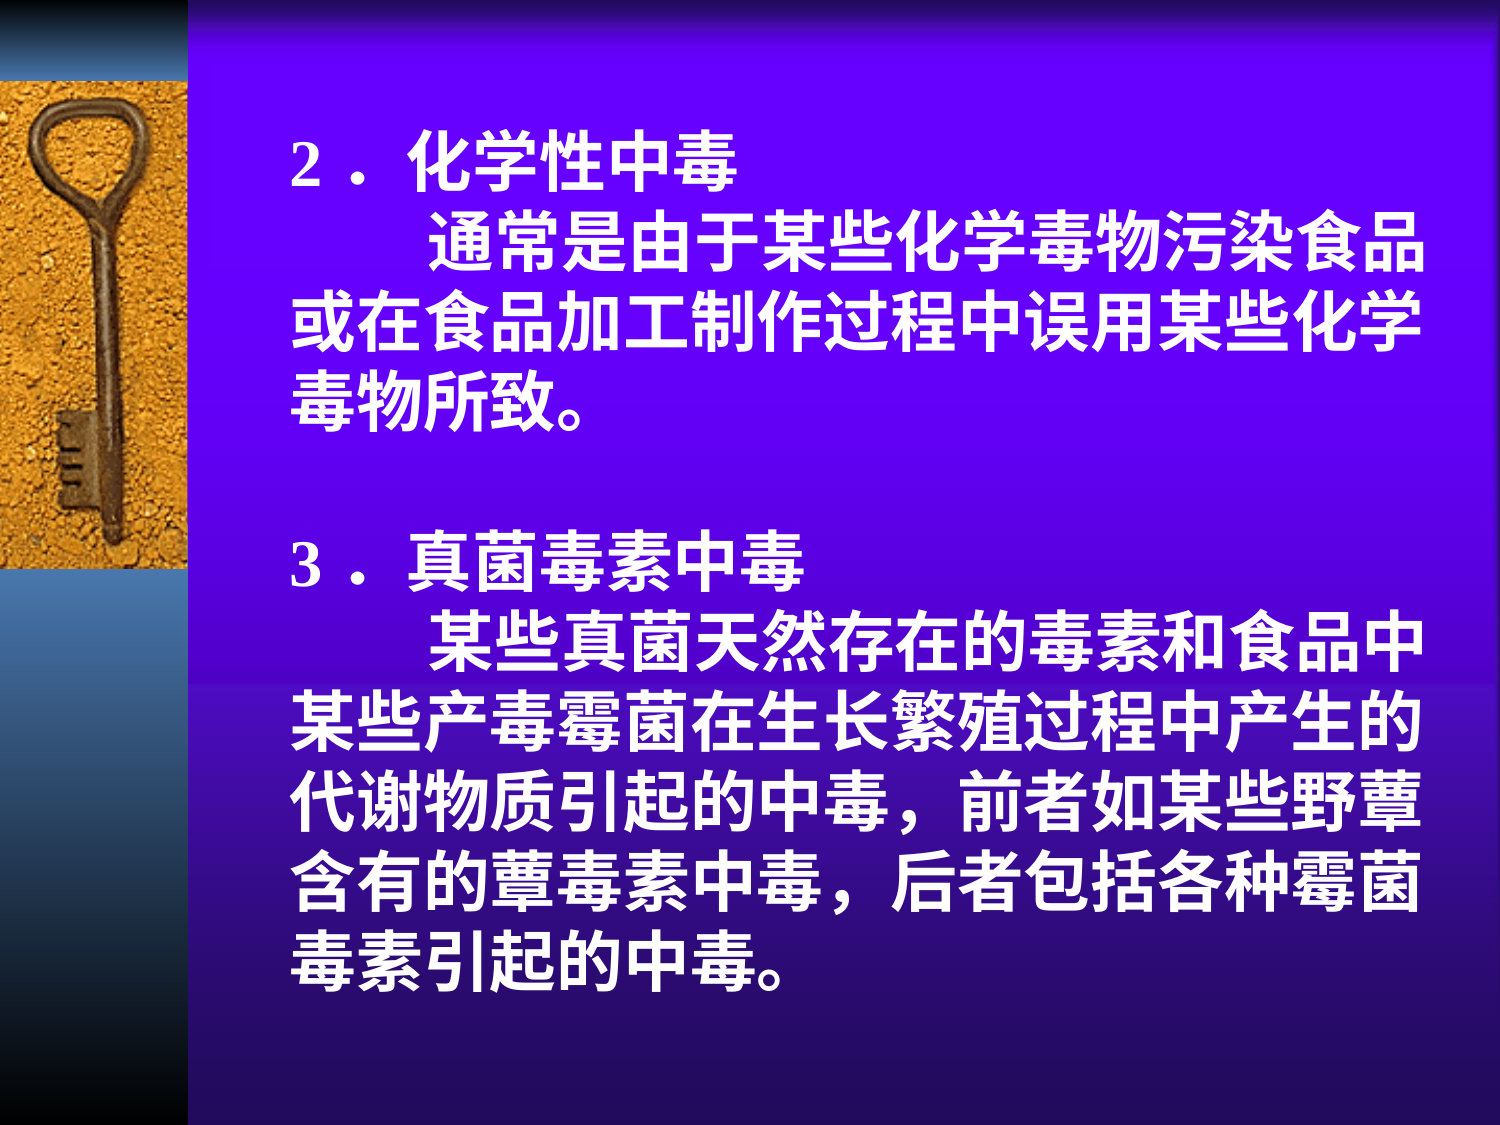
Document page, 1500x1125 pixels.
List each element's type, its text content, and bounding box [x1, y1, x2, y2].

text_box 2．化学性中毒 通常是由于某些化学毒物污染食品或在食品加工制作过程中误用某些化学毒物所致。 3．真菌毒素中毒 某些真菌天然存在的毒素和食品中某些产毒霉菌在生长繁殖过程中产生的代谢物质引起的中毒，前者如某些野蕈含有的蕈毒素中毒，后者包括各种霉菌毒素引起的中毒。 [275, 112, 1500, 1007]
picture [0, 0, 1500, 1125]
